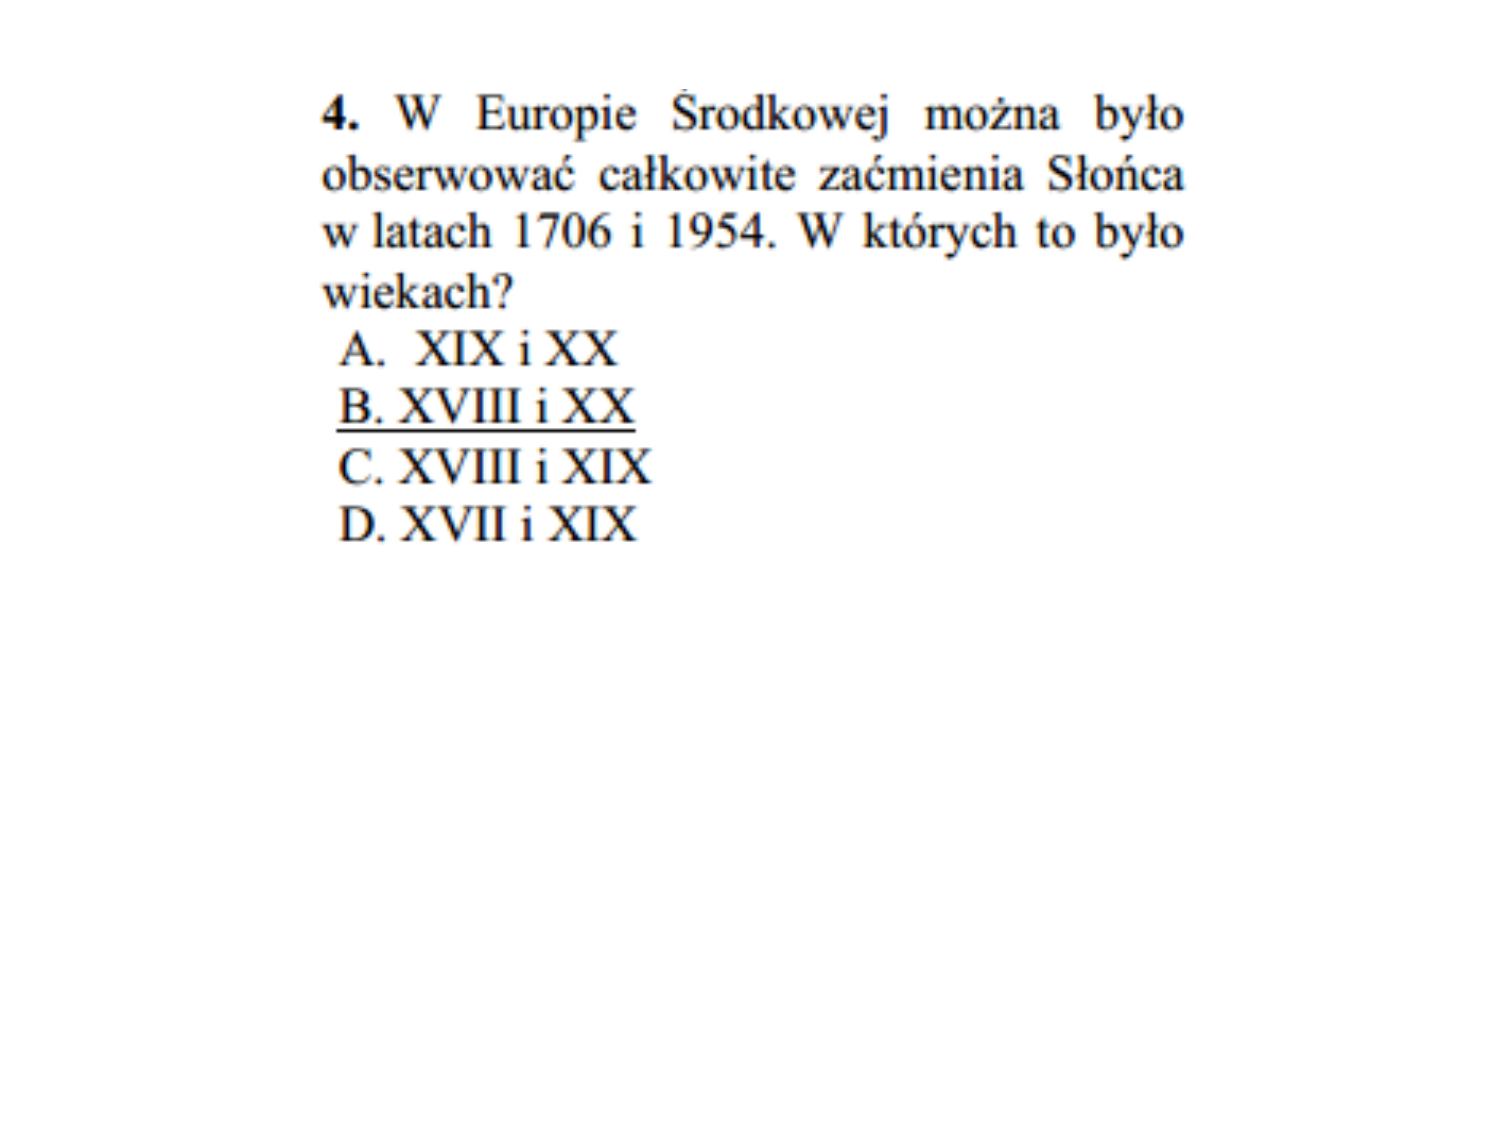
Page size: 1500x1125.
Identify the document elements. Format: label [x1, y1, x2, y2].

picture [312, 89, 1197, 577]
